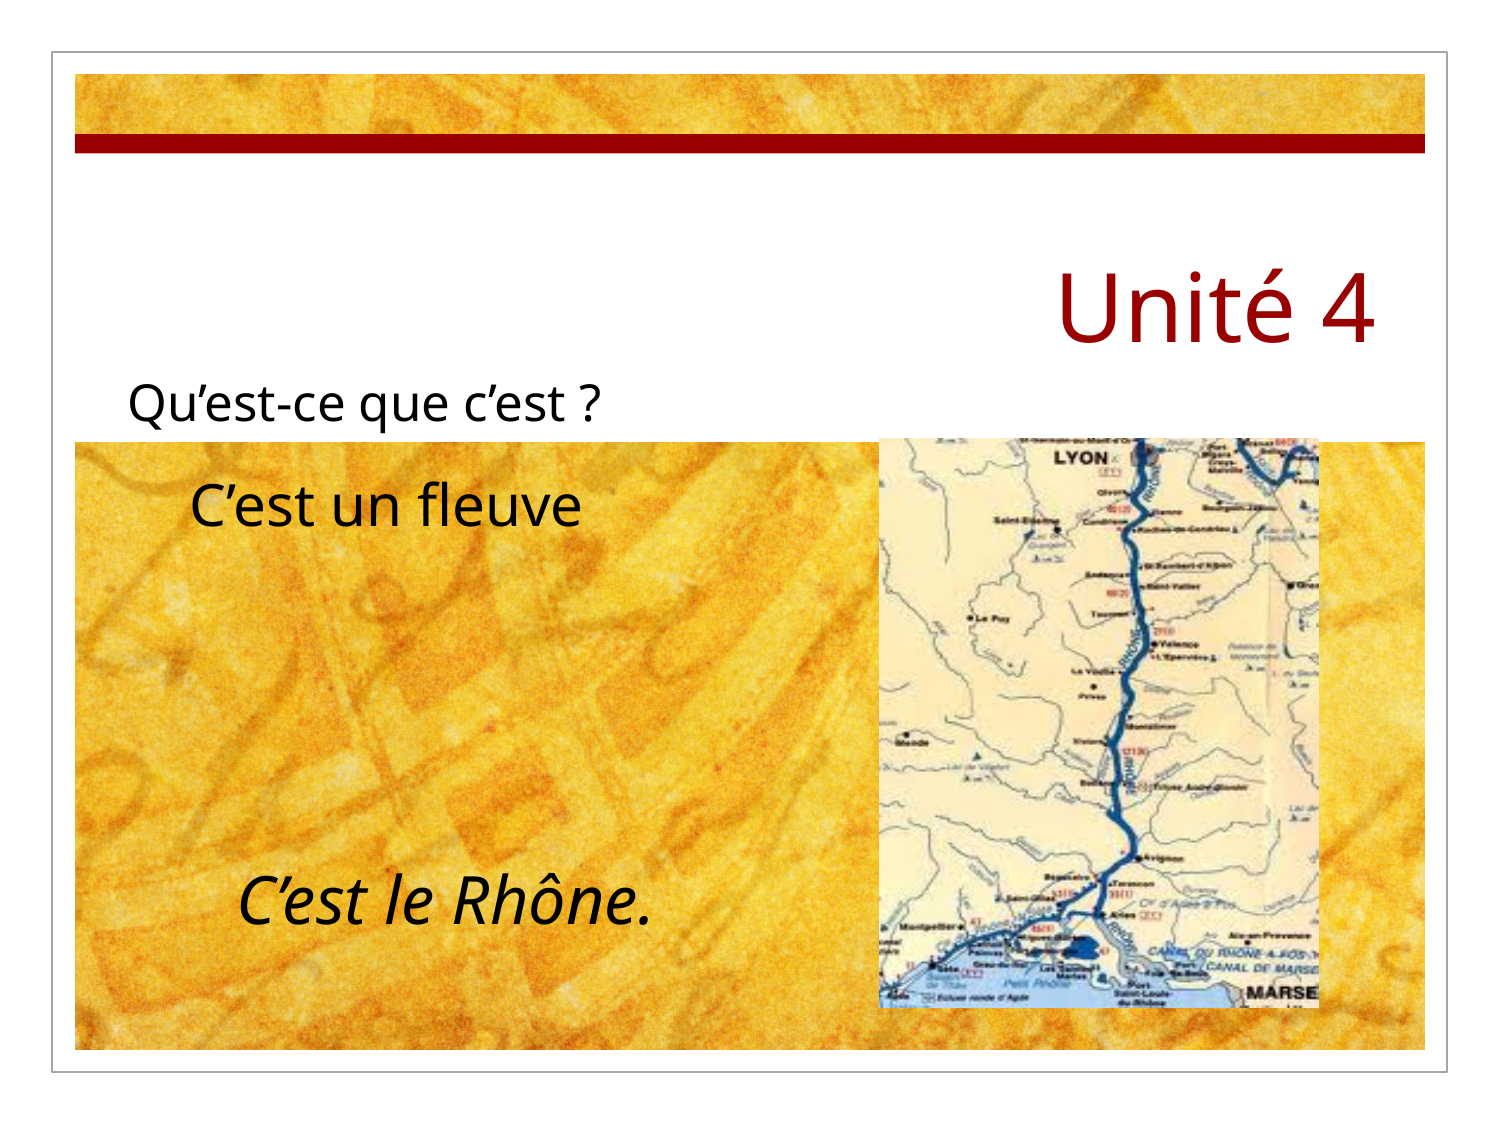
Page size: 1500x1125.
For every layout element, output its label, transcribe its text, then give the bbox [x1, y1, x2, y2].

picture [75, 74, 1425, 134]
text_box C’est un fleuve [175, 460, 628, 616]
title Unité 4 [112, 158, 1392, 362]
text_box C’est le Rhône. [221, 850, 671, 946]
subtitle Qu’est-ce que c’est ? [112, 362, 1392, 439]
picture [75, 438, 1425, 1050]
